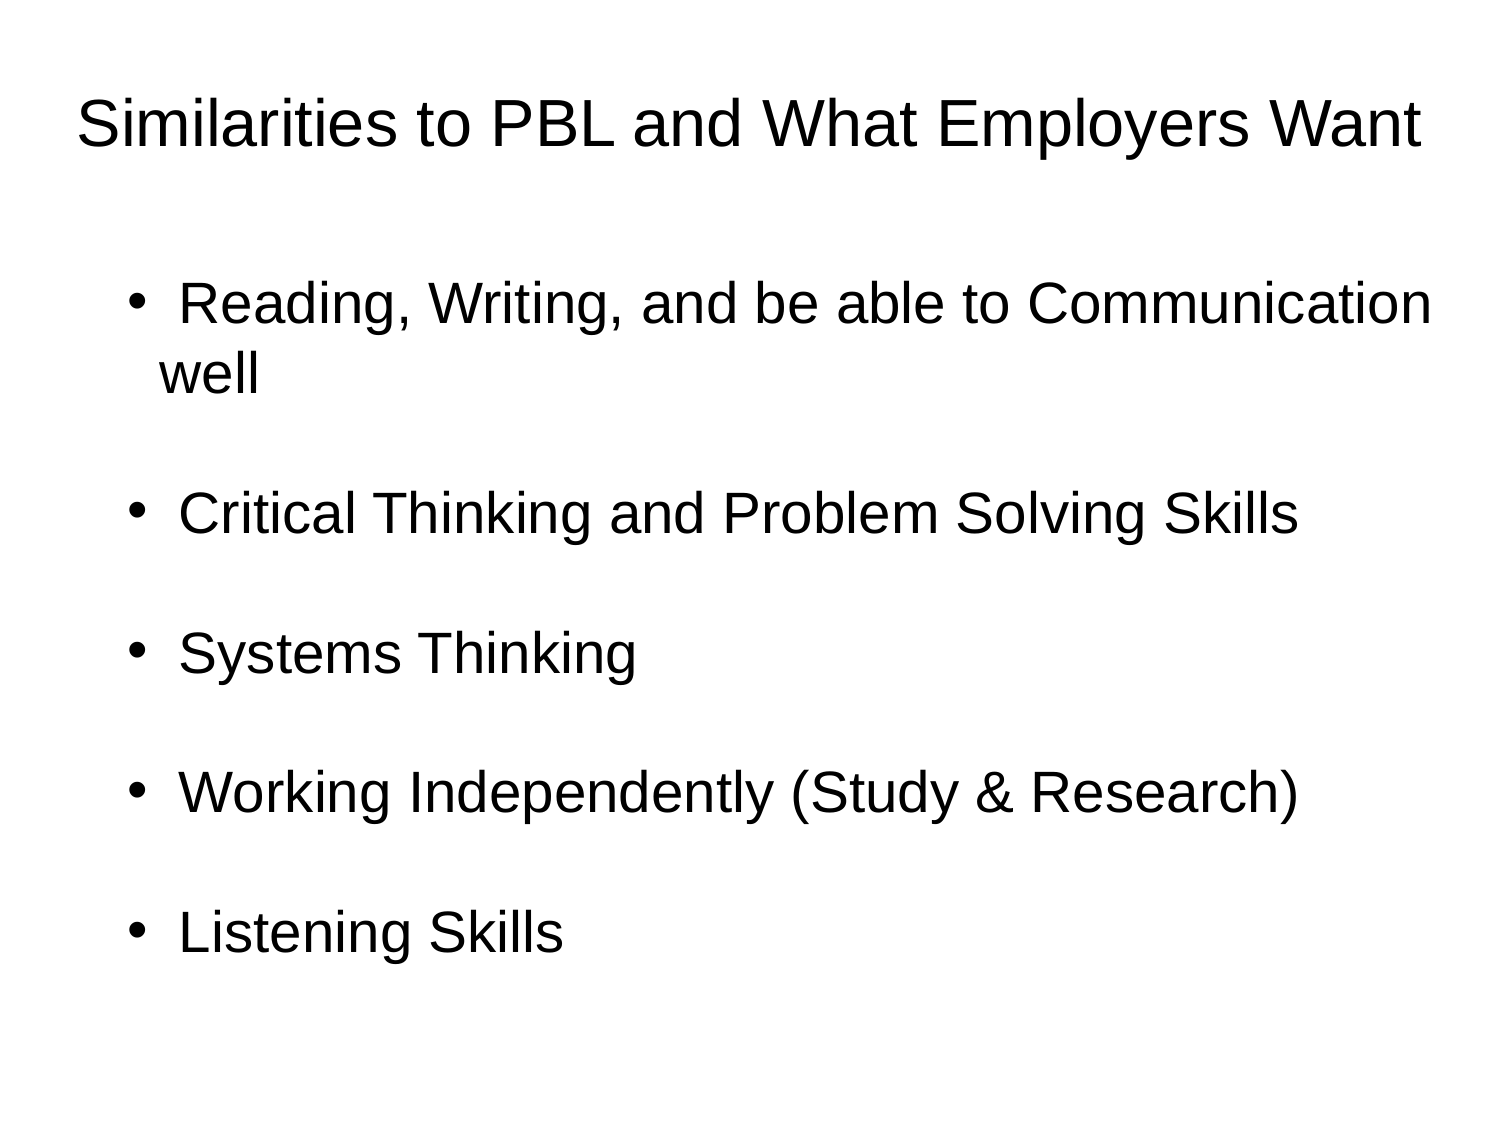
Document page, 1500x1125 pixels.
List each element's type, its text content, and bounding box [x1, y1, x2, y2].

text_box Similarities to PBL and What Employers Want [0, 87, 1500, 167]
text_box Reading, Writing, and be able to Communication well Critical Thinking and Problem Solving Skills Systems Thinking Working Independently (Study & Research) Listening Skills [112, 187, 1500, 1125]
